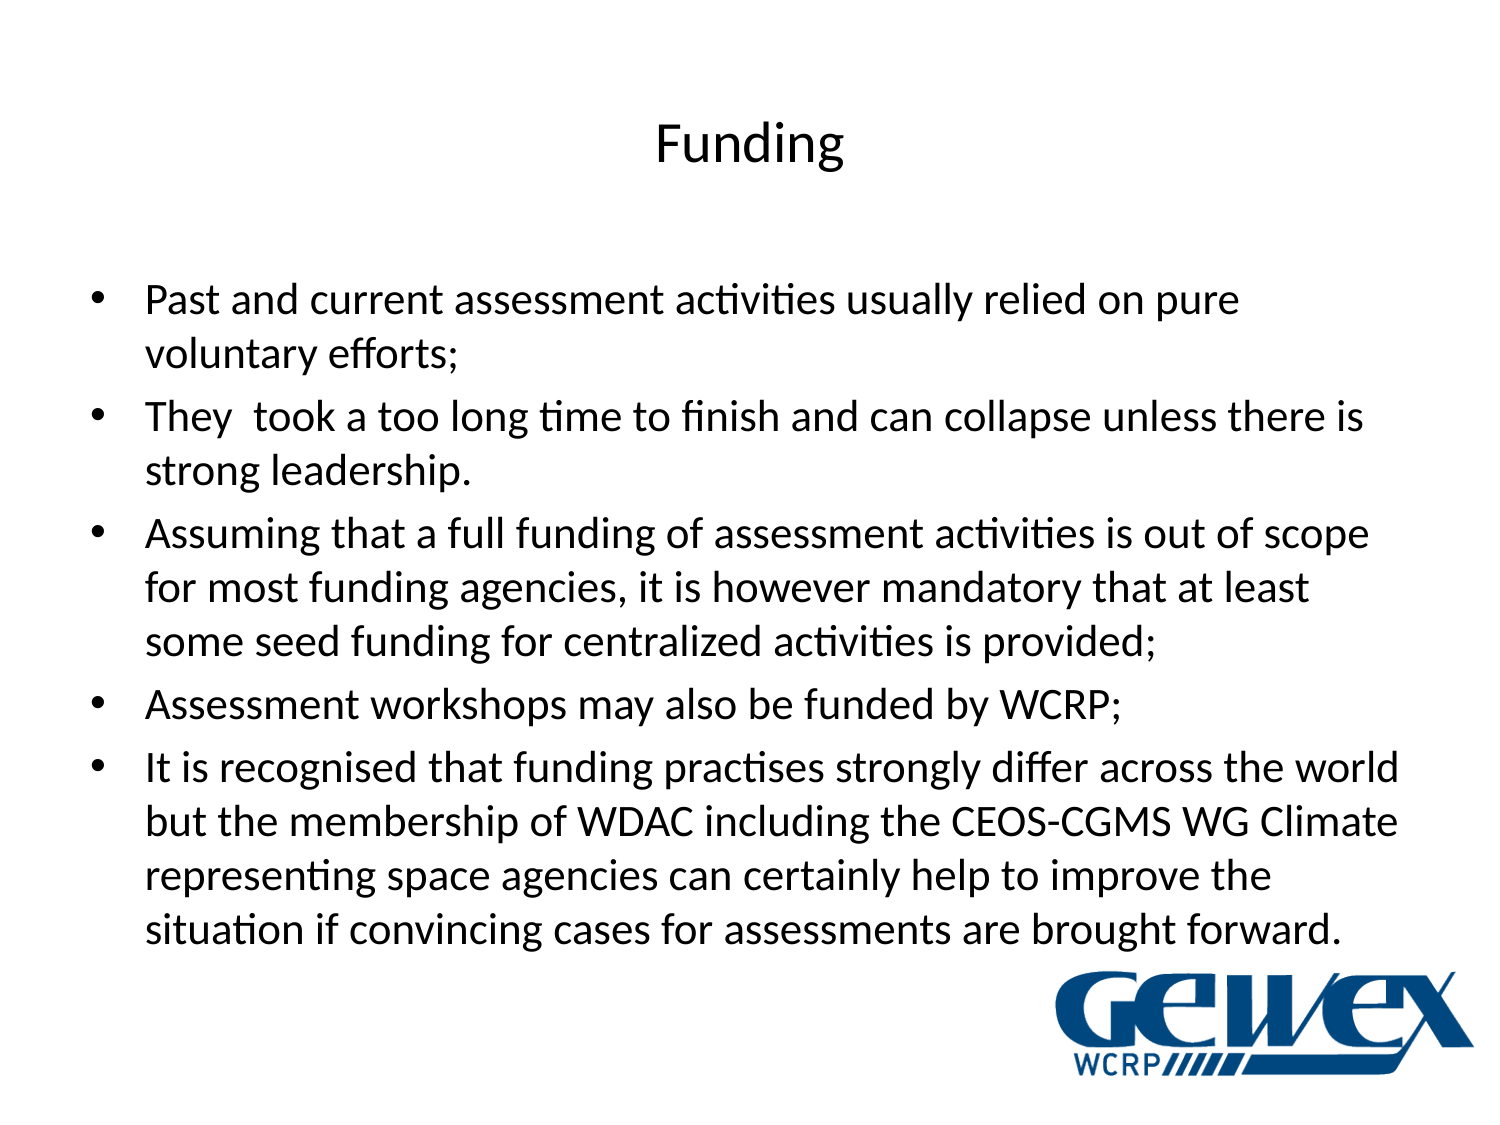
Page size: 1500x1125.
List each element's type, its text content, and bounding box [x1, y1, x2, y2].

picture [1027, 939, 1500, 1125]
title Funding [75, 45, 1425, 233]
list Past and current assessment activities usually relied on pure voluntary efforts; They took a too long time to finish and can collapse unless there is strong leadership. Assuming that a full funding of assessment activities is out of scope for most funding agencies, it is however mandatory that at least some seed funding for centralized activities is provided; Assessment workshops may also be funded by WCRP; It is recognised that funding practises strongly differ across the world but the membership of WDAC including the CEOS-CGMS WG Climate representing space agencies can certainly help to improve the situation if convincing cases for assessments are brought forward. [75, 262, 1425, 1005]
